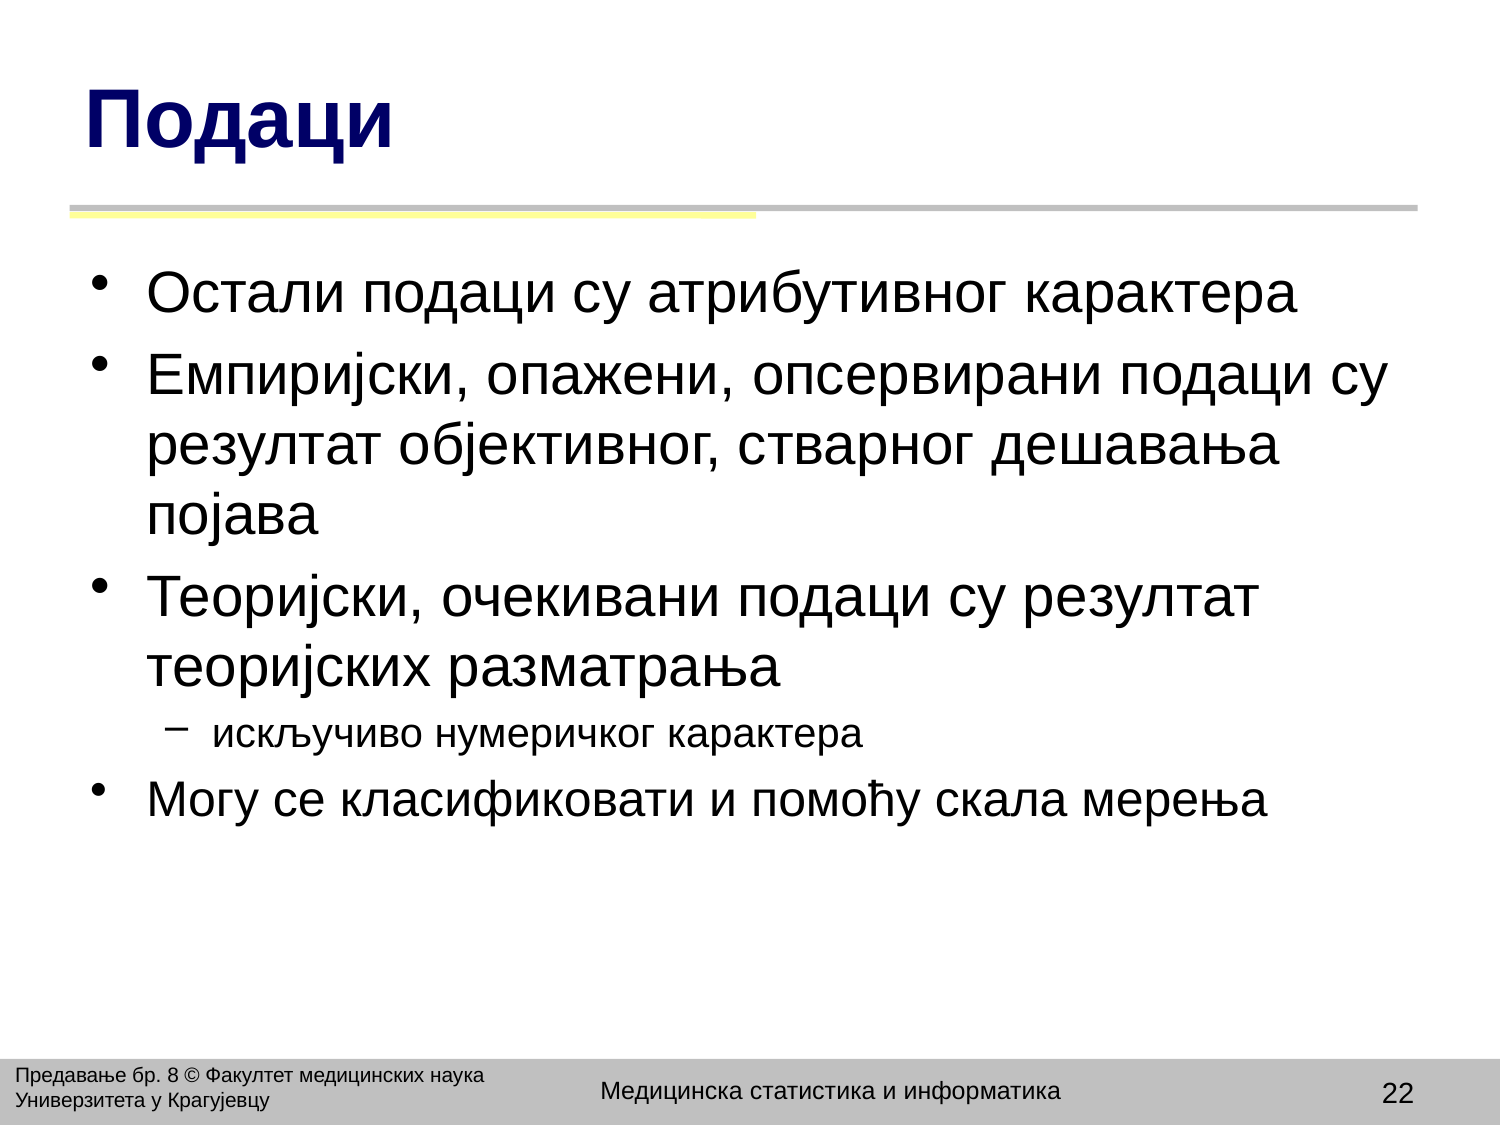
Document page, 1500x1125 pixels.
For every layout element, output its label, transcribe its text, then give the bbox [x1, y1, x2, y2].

list Остали подаци су атрибутивног карактера Емпиријски, опажени, опсервирани подаци су резултат објективног, стварног дешавања појава Теоријски, очекивани подаци су резултат теоријских разматрања искључиво нумеричког карактера Могу се класификовати и помоћу скала мерења [74, 246, 1426, 1023]
title Подаци [69, 19, 1426, 208]
slide_number 22 [1164, 1066, 1430, 1125]
footer Медицинска статистика и информатика [512, 1066, 1151, 1125]
slide_number Предавање бр. 8 © Факултет медицинских наука Универзитета у Крагујевцу [0, 1053, 614, 1108]
